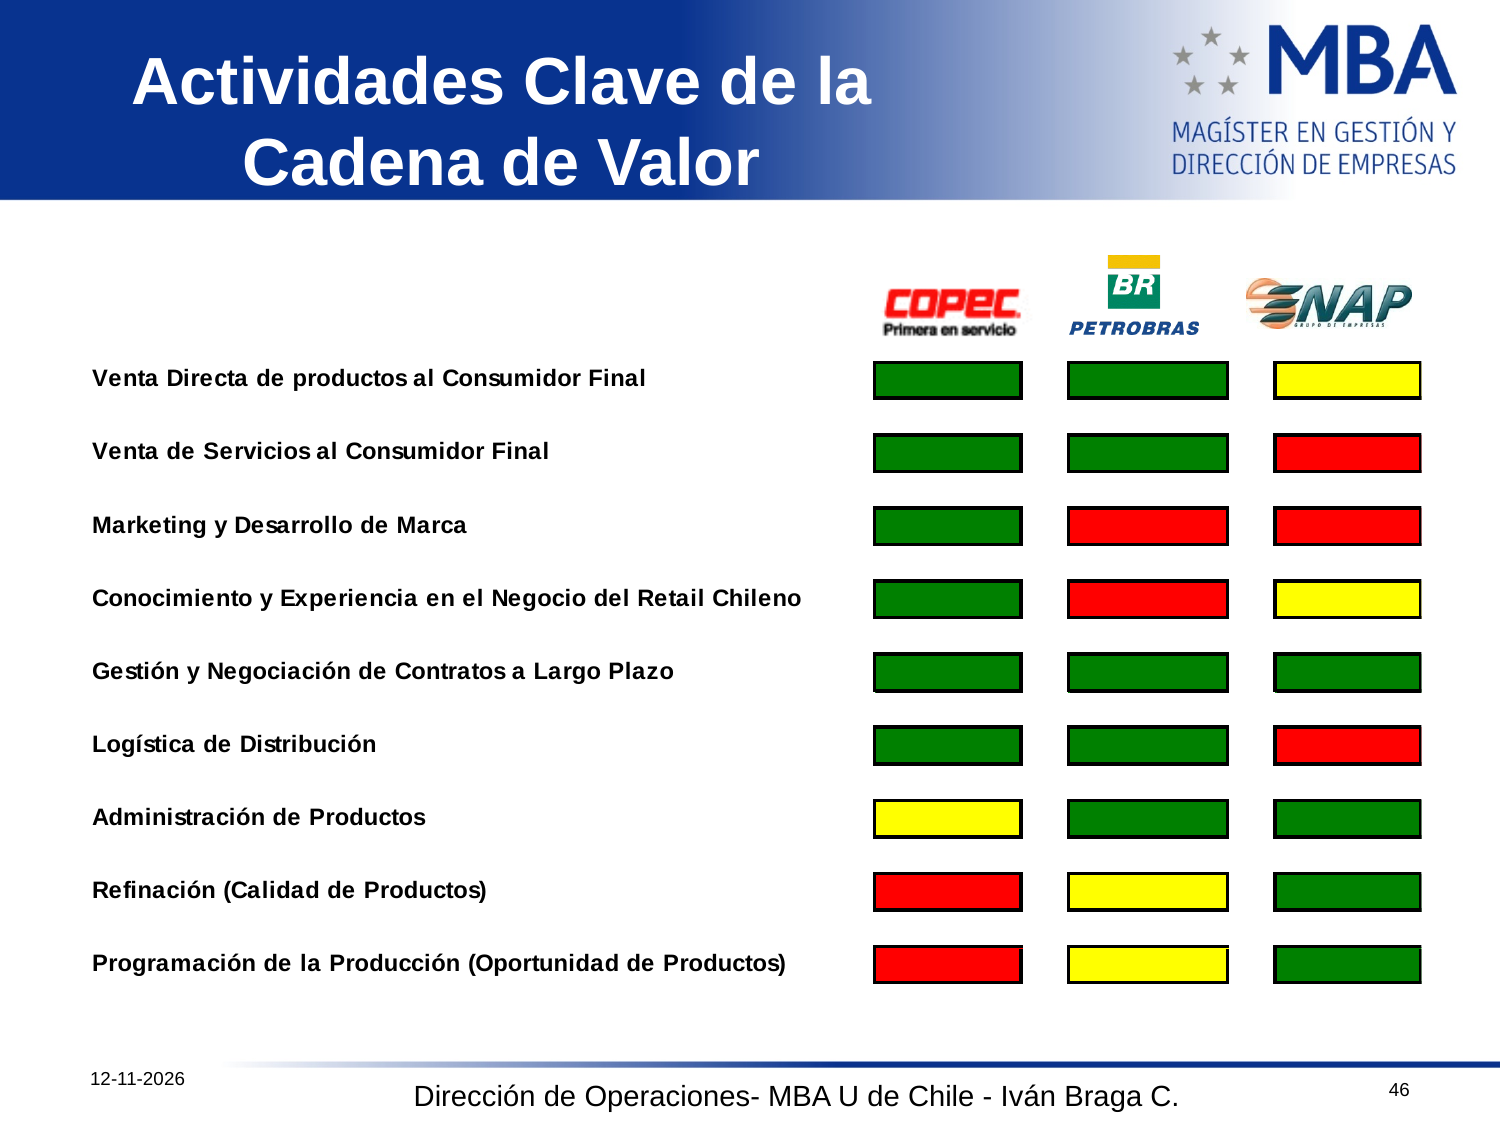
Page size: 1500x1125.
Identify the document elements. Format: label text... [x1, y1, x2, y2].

slide_number 46 [1234, 1070, 1426, 1125]
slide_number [74, 1058, 426, 1103]
footer [501, 1070, 1034, 1125]
text_box Actividades Clave de la Cadena de Valor [41, 30, 963, 206]
picture [0, 0, 1500, 1125]
